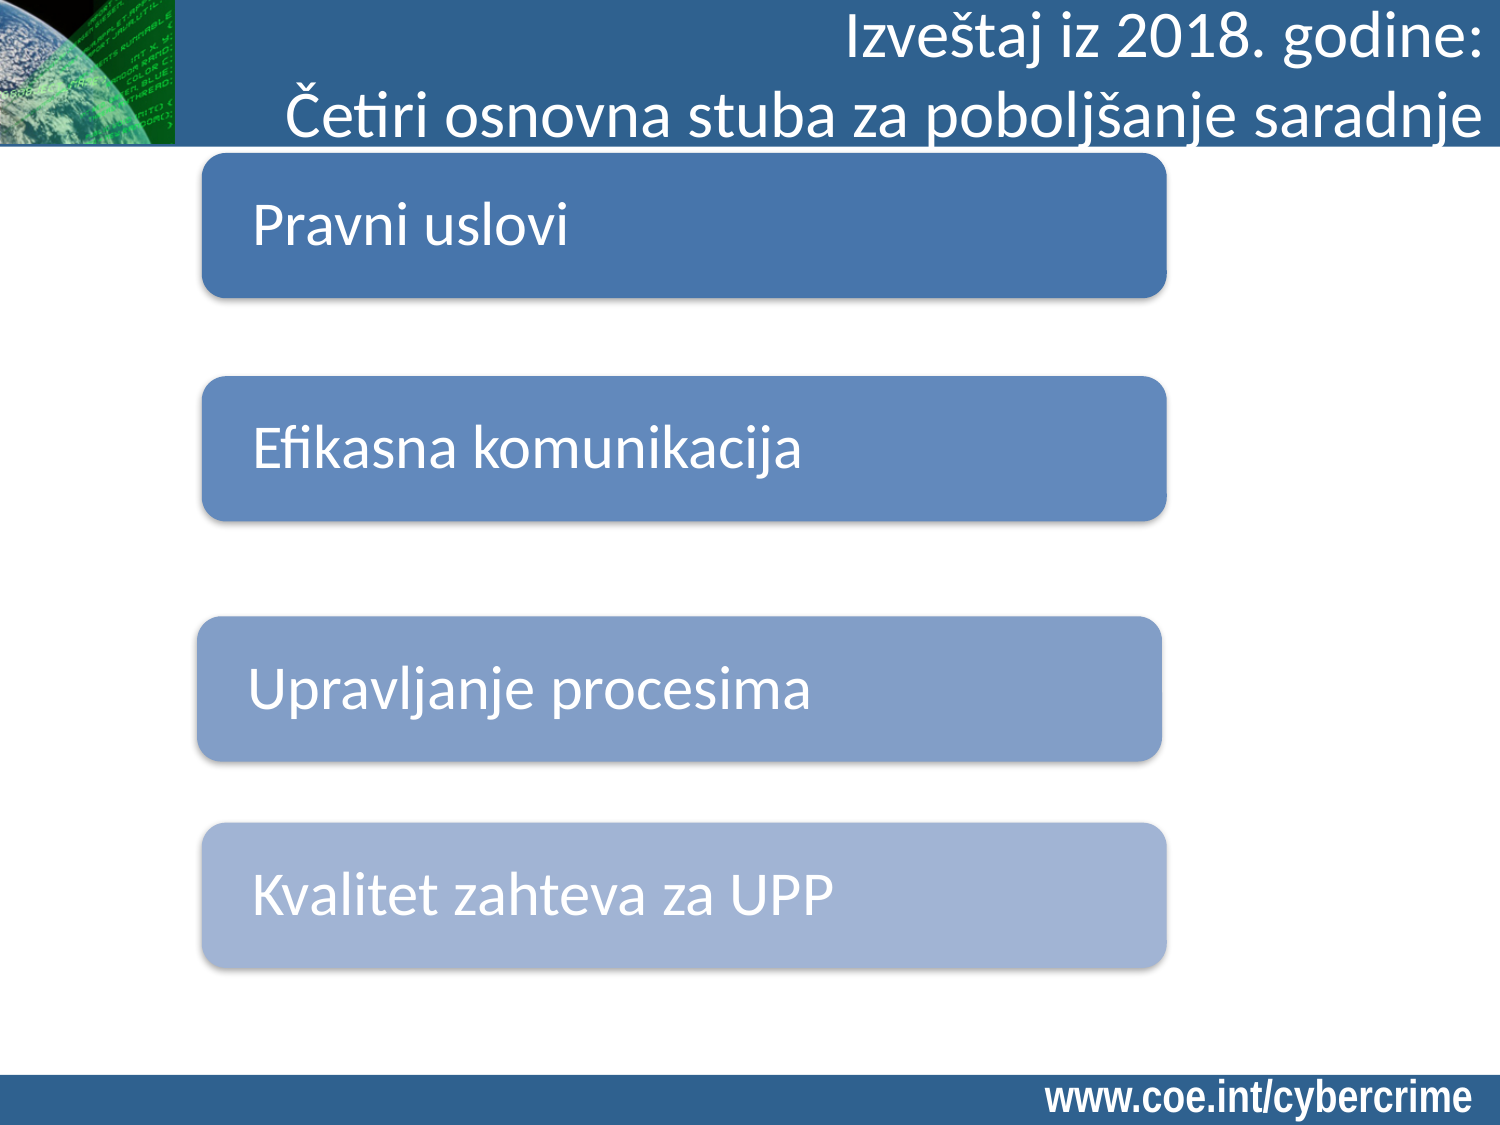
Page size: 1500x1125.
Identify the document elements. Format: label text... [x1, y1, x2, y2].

text_box Izveštaj iz 2018. godine: Četiri osnovna stuba za poboljšanje saradnje [178, 0, 1500, 149]
picture [0, 0, 175, 144]
text_box [0, 1073, 1030, 1125]
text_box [132, 150, 1500, 1022]
text_box www.coe.int/cybercrime [1030, 1059, 1500, 1125]
